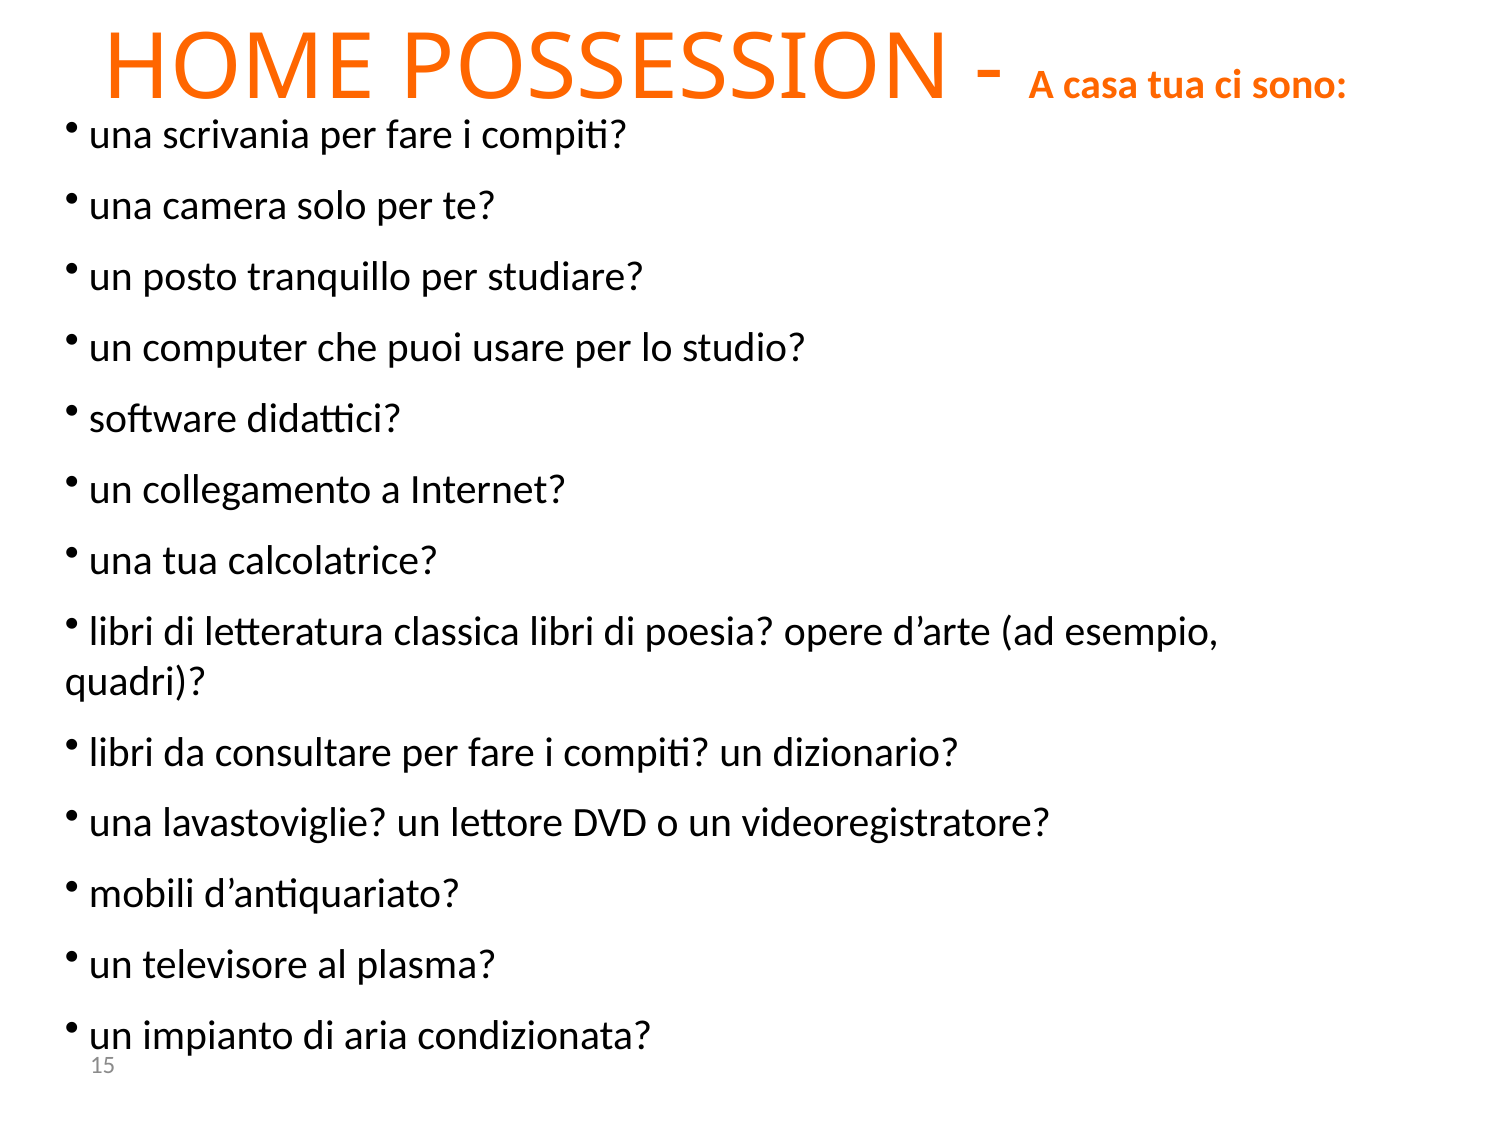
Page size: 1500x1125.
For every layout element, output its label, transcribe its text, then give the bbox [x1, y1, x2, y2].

slide_number 15 [75, 1066, 425, 1103]
text_box HOME POSSESSION - A casa tua ci sono: [0, 0, 1450, 125]
text_box una scrivania per fare i compiti? una camera solo per te? un posto tranquillo per studiare? un computer che puoi usare per lo studio? software didattici? un collegamento a Internet? una tua calcolatrice? libri di letteratura classica libri di poesia? opere d’arte (ad esempio, quadri)? libri da consultare per fare i compiti? un dizionario? una lavastoviglie? un lettore DVD o un videoregistratore? mobili d’antiquariato? un televisore al plasma? un impianto di aria condizionata? [50, 99, 1363, 1066]
